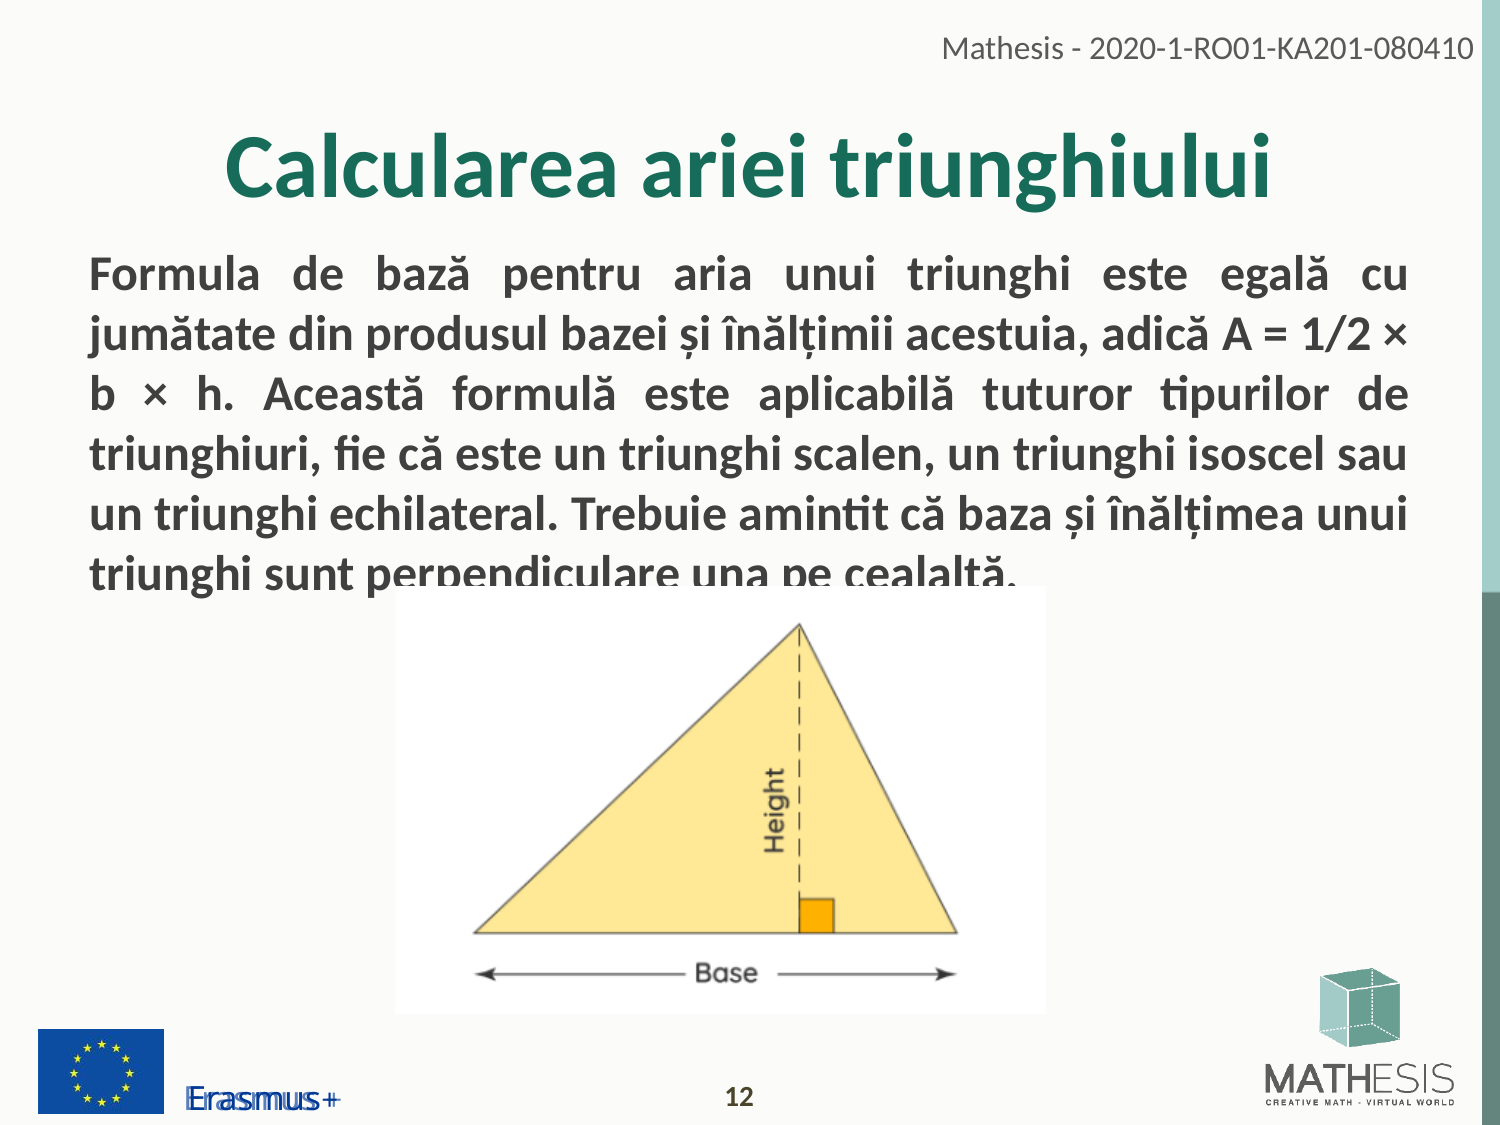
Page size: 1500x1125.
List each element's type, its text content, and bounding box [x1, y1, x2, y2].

list Formula de bază pentru aria unui triunghi este egală cu jumătate din produsul bazei și înălțimii acestuia, adică A = 1/2 × b × h. Această formulă este aplicabilă tuturor tipurilor de triunghiuri, fie că este un triunghi scalen, un triunghi isoscel sau un triunghi echilateral. Trebuie amintit că baza și înălțimea unui triunghi sunt perpendiculare una pe cealaltă. [75, 232, 1425, 934]
picture [395, 585, 1046, 1015]
picture [38, 1029, 164, 1114]
title Calcularea ariei triunghiului [75, 98, 1425, 207]
